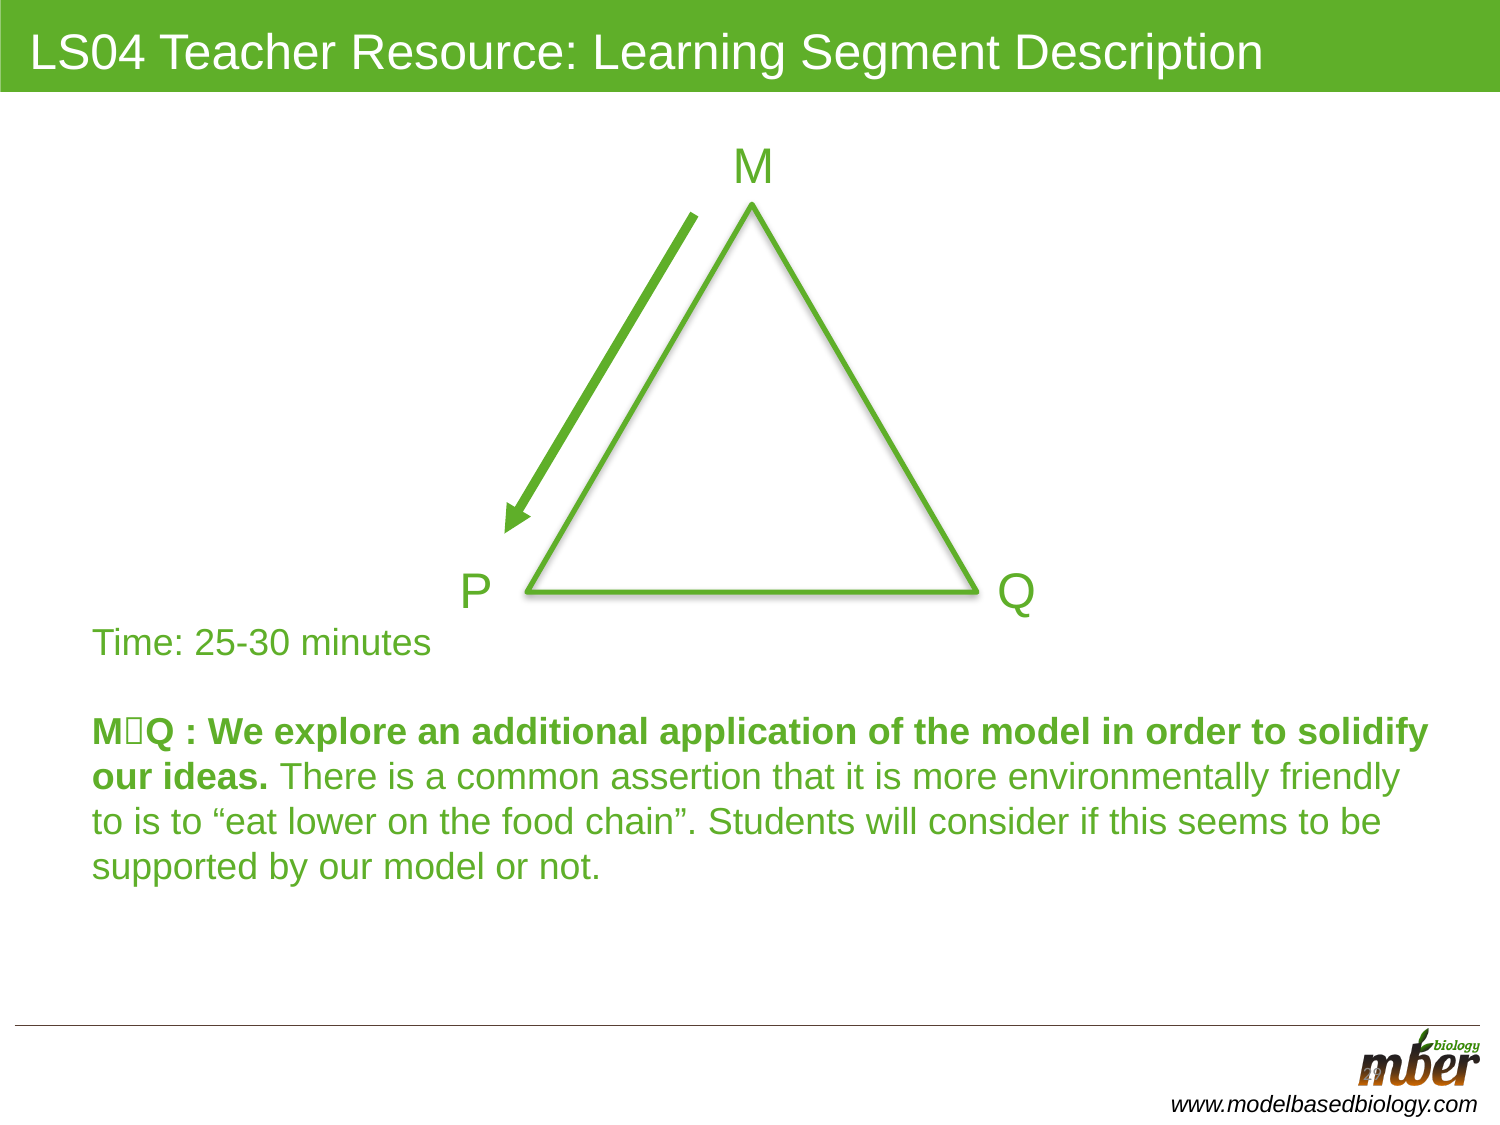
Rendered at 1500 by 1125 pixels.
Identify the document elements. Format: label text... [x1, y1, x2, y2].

title LS04 Teacher Resource: Learning Segment Description [14, 11, 1480, 89]
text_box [444, 126, 1060, 627]
text_box 29 [1059, 1042, 1397, 1103]
text_box MQ : We explore an additional application of the model in order to solidify our ideas. There is a common assertion that it is more environmentally friendly to is to “eat lower on the food chain”. Students will consider if this seems to be supported by our model or not. [77, 700, 1453, 1125]
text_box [504, 213, 695, 534]
picture [1453, 1028, 1480, 1086]
text_box Time: 25-30 minutes [77, 566, 469, 671]
